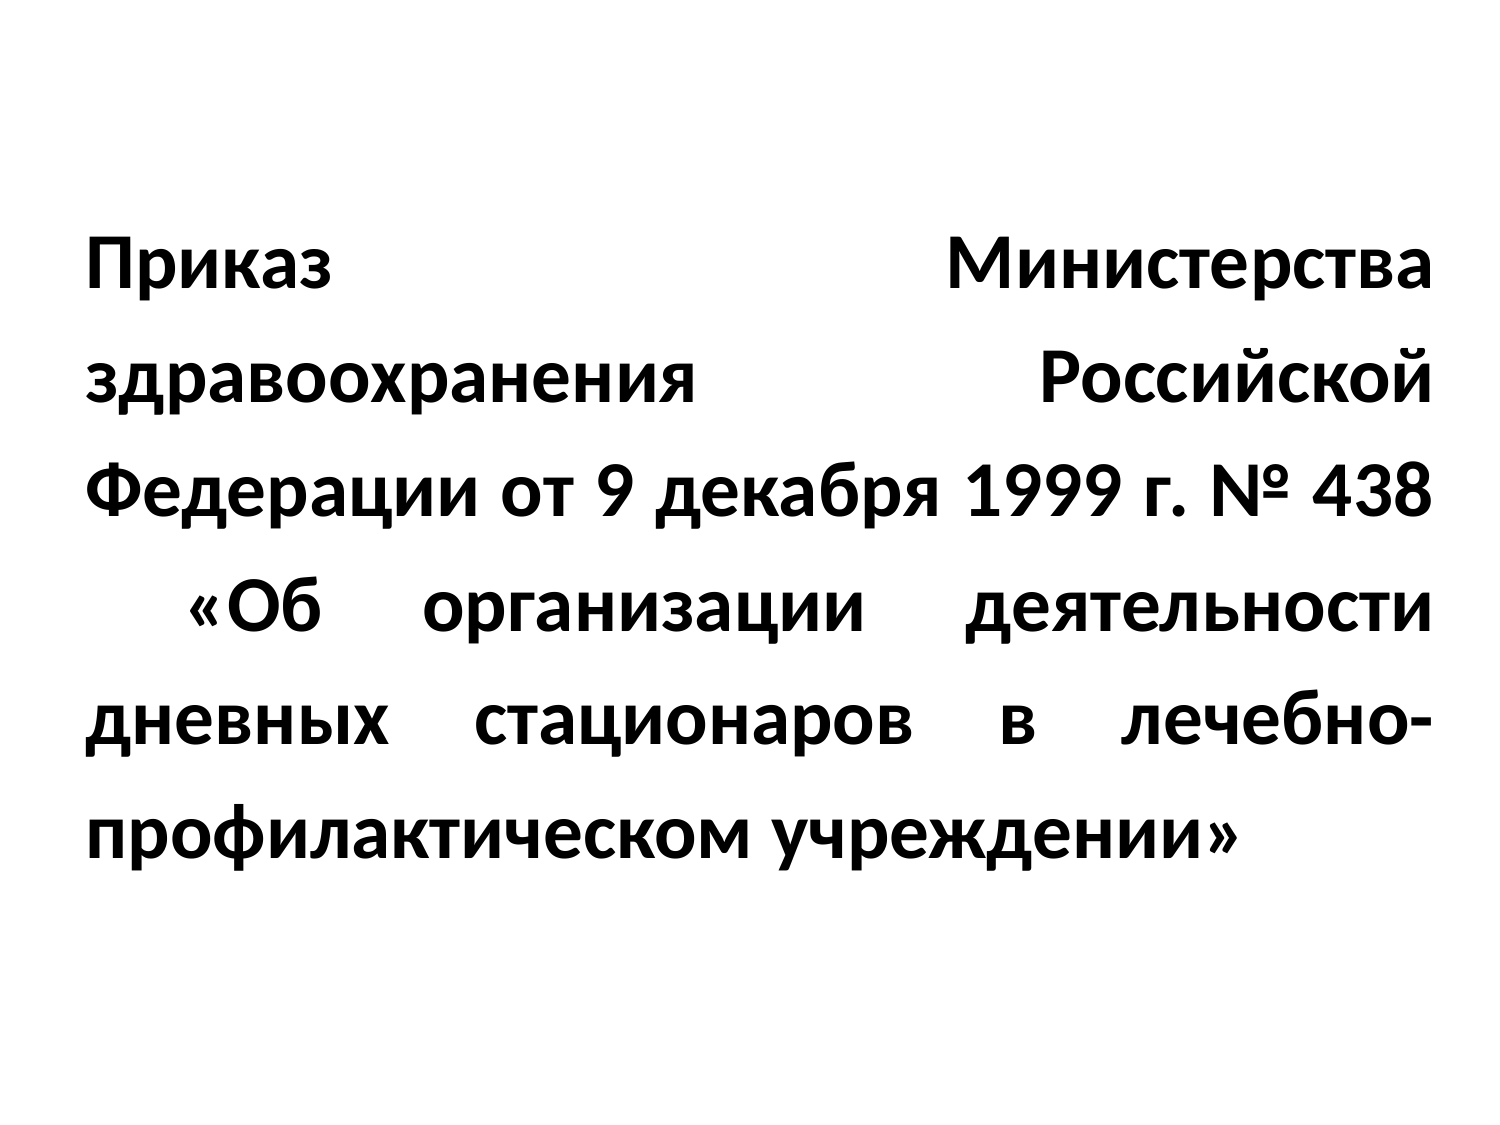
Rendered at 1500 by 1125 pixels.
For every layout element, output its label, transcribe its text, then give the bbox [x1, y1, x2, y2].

title Приказ Министерства здравоохранения Российской Федерации от 9 декабря 1999 г. № 438 «Об организации деятельности дневных стационаров в лечебно-профилактическом учреждении» [70, 140, 1450, 925]
